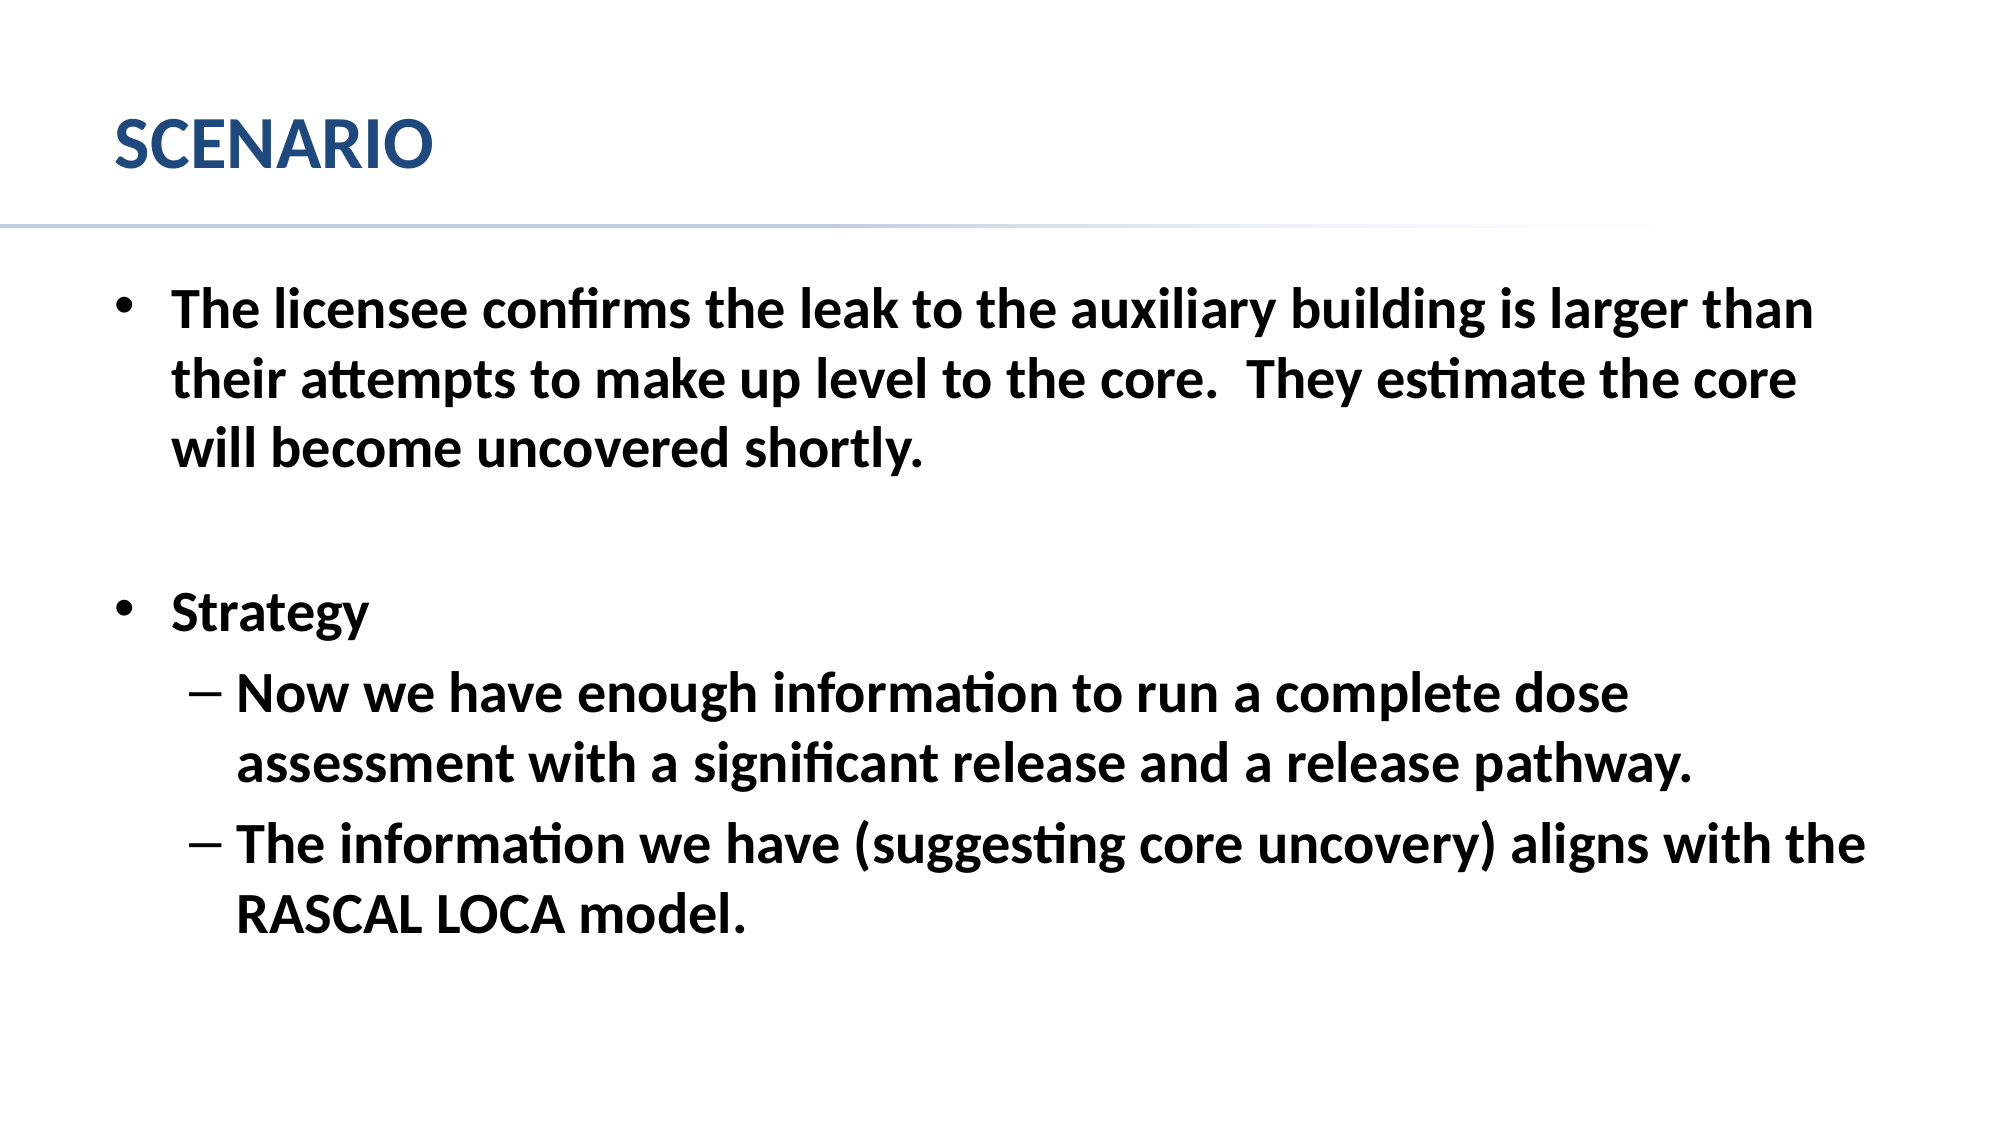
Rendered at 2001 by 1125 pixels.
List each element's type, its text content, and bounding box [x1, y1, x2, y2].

list The licensee confirms the leak to the auxiliary building is larger than their attempts to make up level to the core. They estimate the core will become uncovered shortly. Strategy Now we have enough information to run a complete dose assessment with a significant release and a release pathway. The information we have (suggesting core uncovery) aligns with the RASCAL LOCA model. [99, 262, 1900, 1075]
title Scenario [99, 45, 1900, 233]
